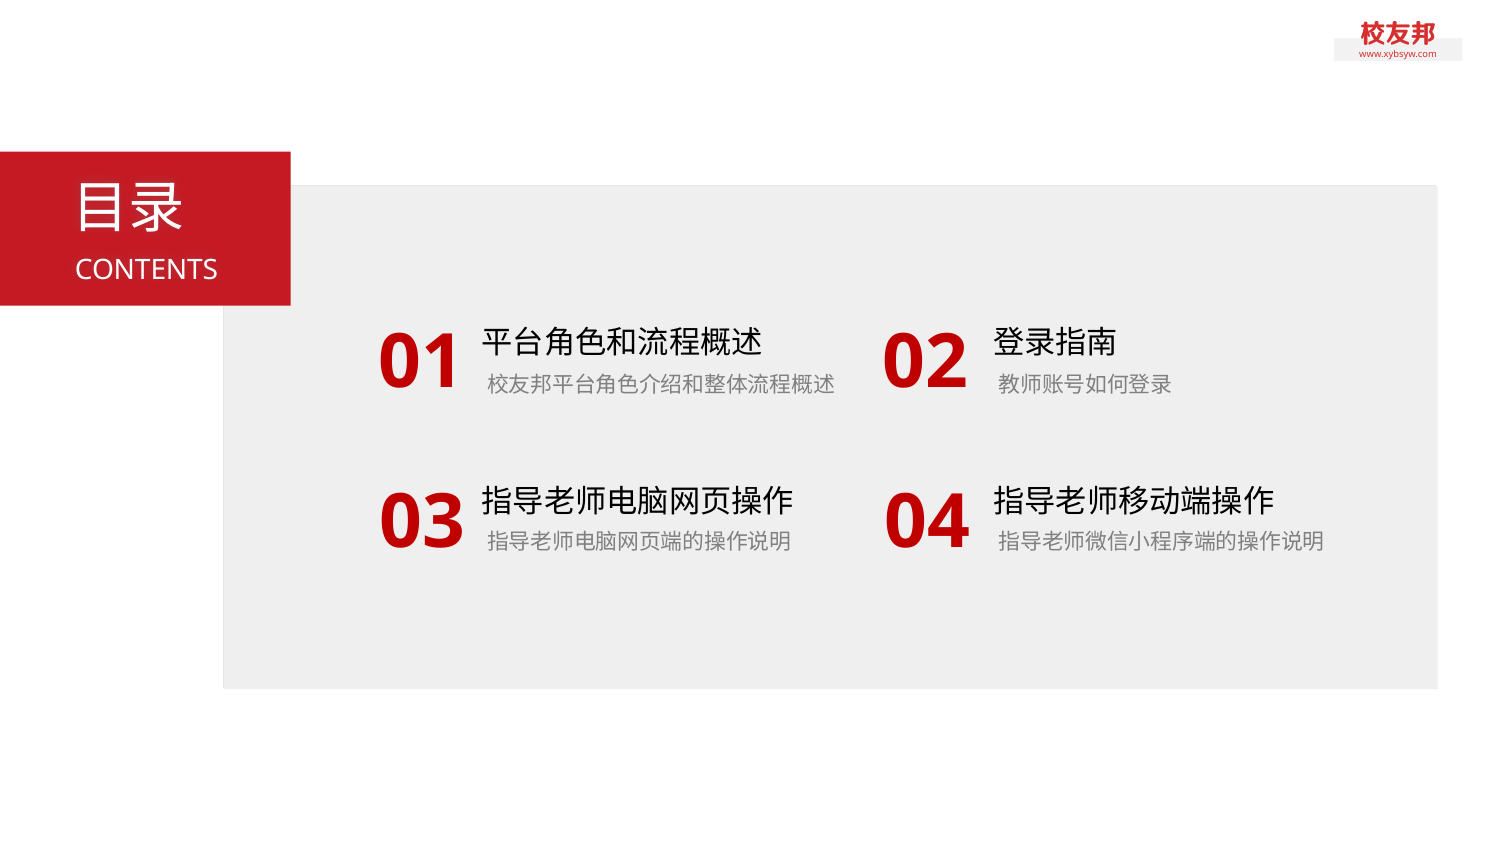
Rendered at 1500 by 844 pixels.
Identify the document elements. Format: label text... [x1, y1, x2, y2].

text_box 指导老师电脑网页端的操作说明 [481, 521, 841, 560]
text_box 指导老师移动端操作 [986, 475, 1315, 525]
text_box [0, 151, 291, 306]
text_box 指导老师微信小程序端的操作说明 [991, 522, 1362, 560]
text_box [1333, 21, 1463, 67]
text_box 登录指南 [985, 316, 1253, 366]
text_box 平台角色和流程概述 [480, 316, 813, 366]
text_box [223, 185, 1438, 690]
text_box 指导老师电脑网页操作 [481, 475, 824, 525]
text_box 目录 [64, 164, 224, 238]
text_box 04 [869, 464, 986, 570]
text_box CONTENTS [40, 243, 252, 293]
text_box 教师账号如何登录 [991, 365, 1315, 403]
text_box 03 [364, 464, 481, 570]
text_box 校友邦平台角色介绍和整体流程概述 [480, 365, 867, 403]
text_box 01 [363, 305, 480, 411]
text_box 02 [867, 305, 984, 411]
